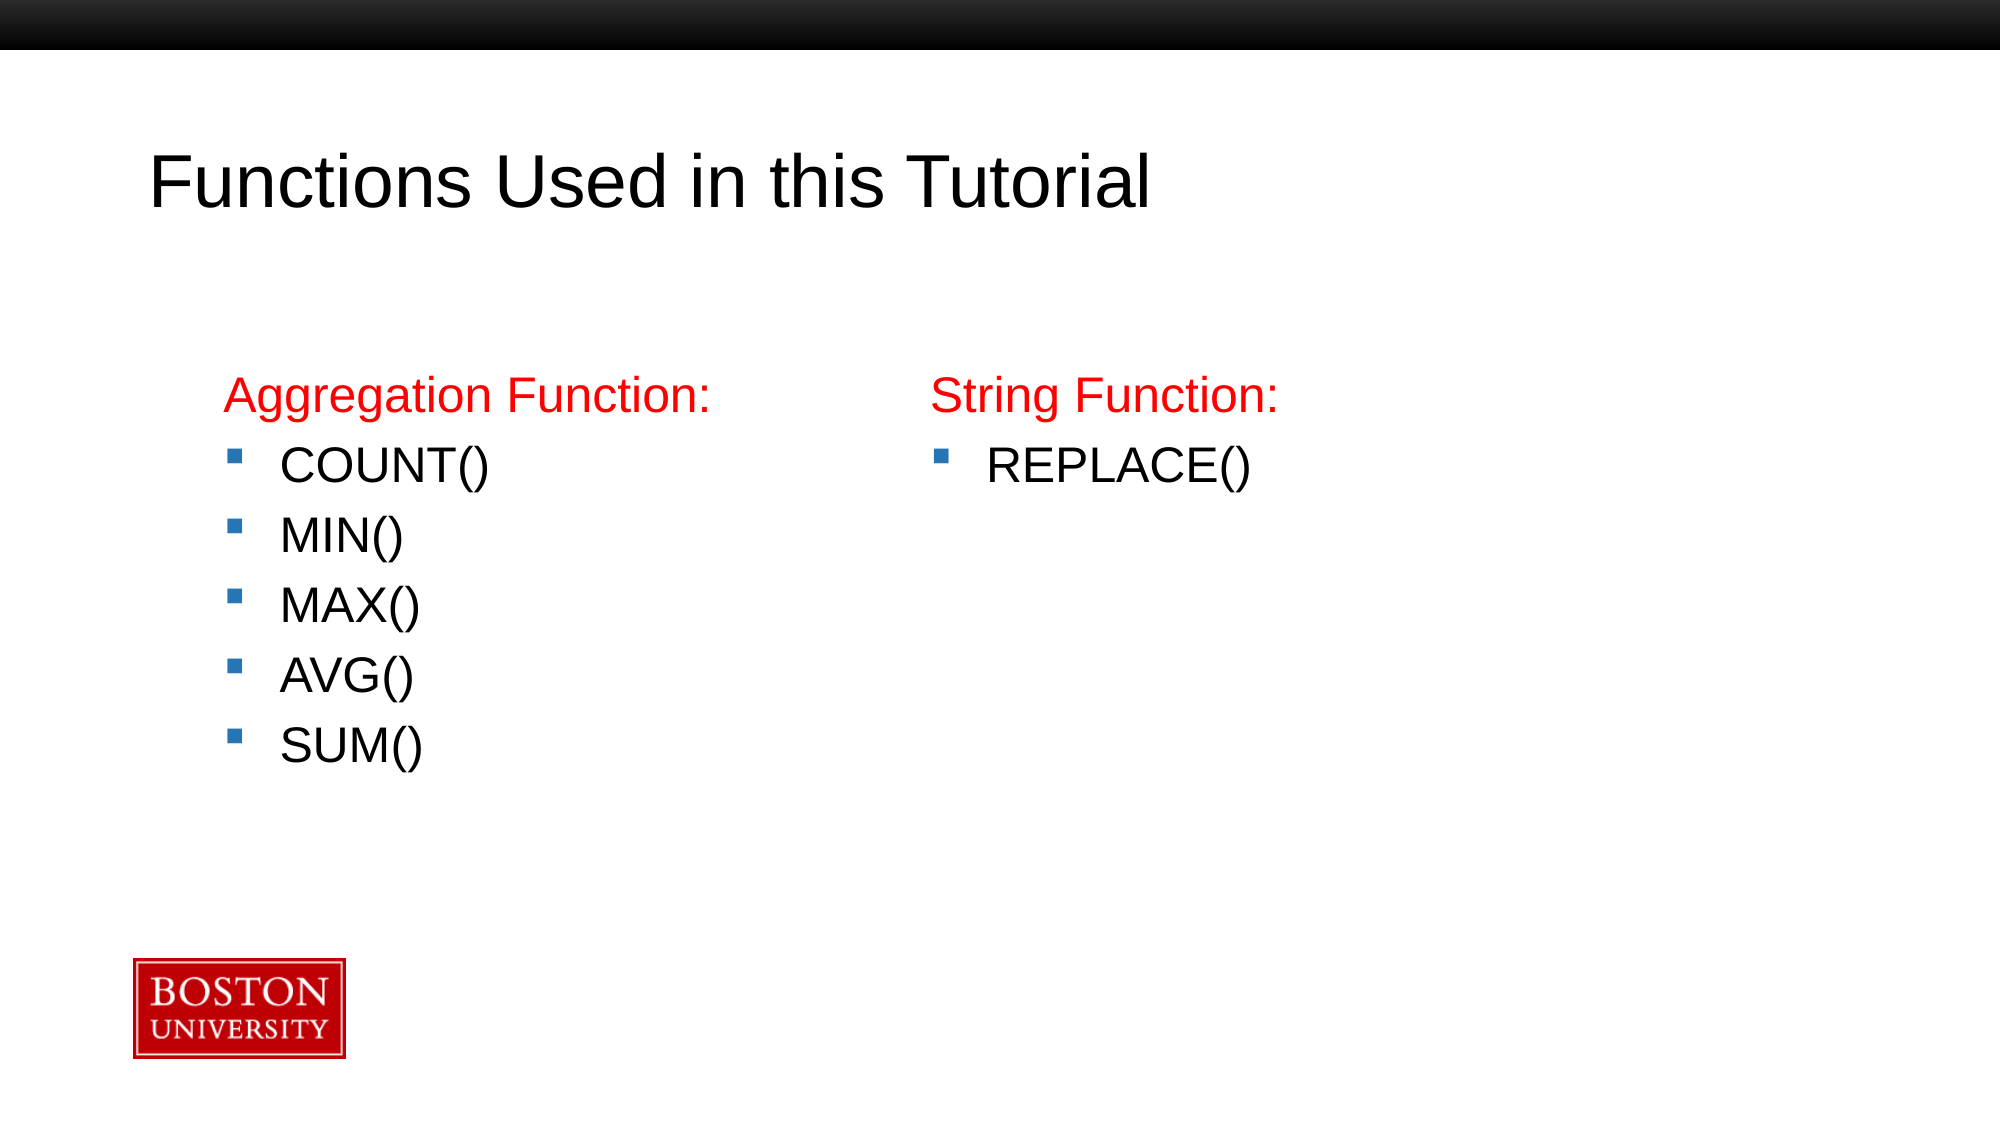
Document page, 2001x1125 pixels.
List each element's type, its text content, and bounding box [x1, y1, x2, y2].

list Aggregation Function: COUNT() MIN() MAX() AVG() SUM() String Function: REPLACE() [208, 354, 1652, 823]
picture [133, 958, 346, 1059]
title Functions Used in this Tutorial [133, 125, 1867, 238]
